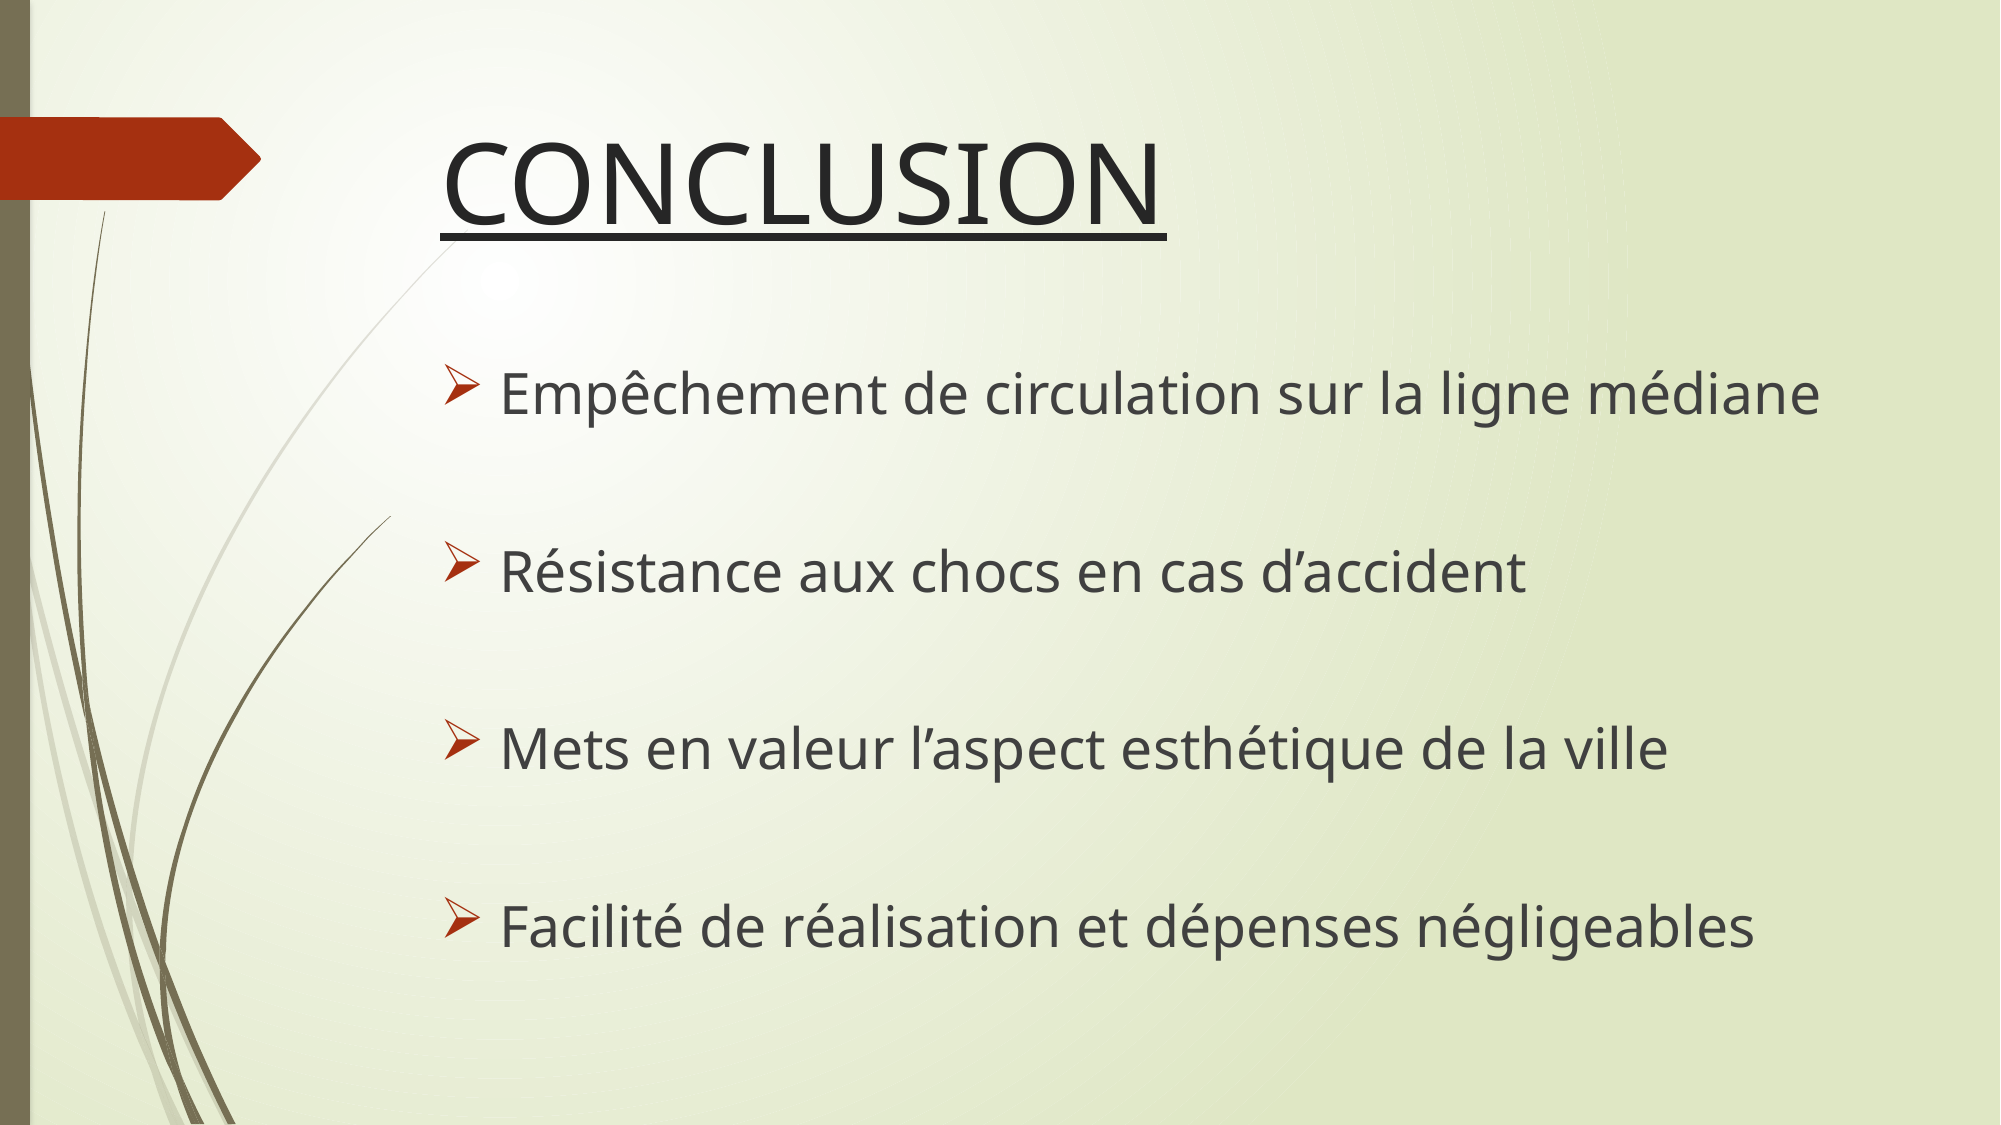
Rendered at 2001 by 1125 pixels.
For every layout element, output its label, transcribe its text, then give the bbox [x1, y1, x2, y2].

title CONCLUSION [425, 104, 1888, 315]
list Empêchement de circulation sur la ligne médiane Résistance aux chocs en cas d’accident Mets en valeur l’aspect esthétique de la ville Facilité de réalisation et dépenses négligeables [424, 350, 1888, 970]
